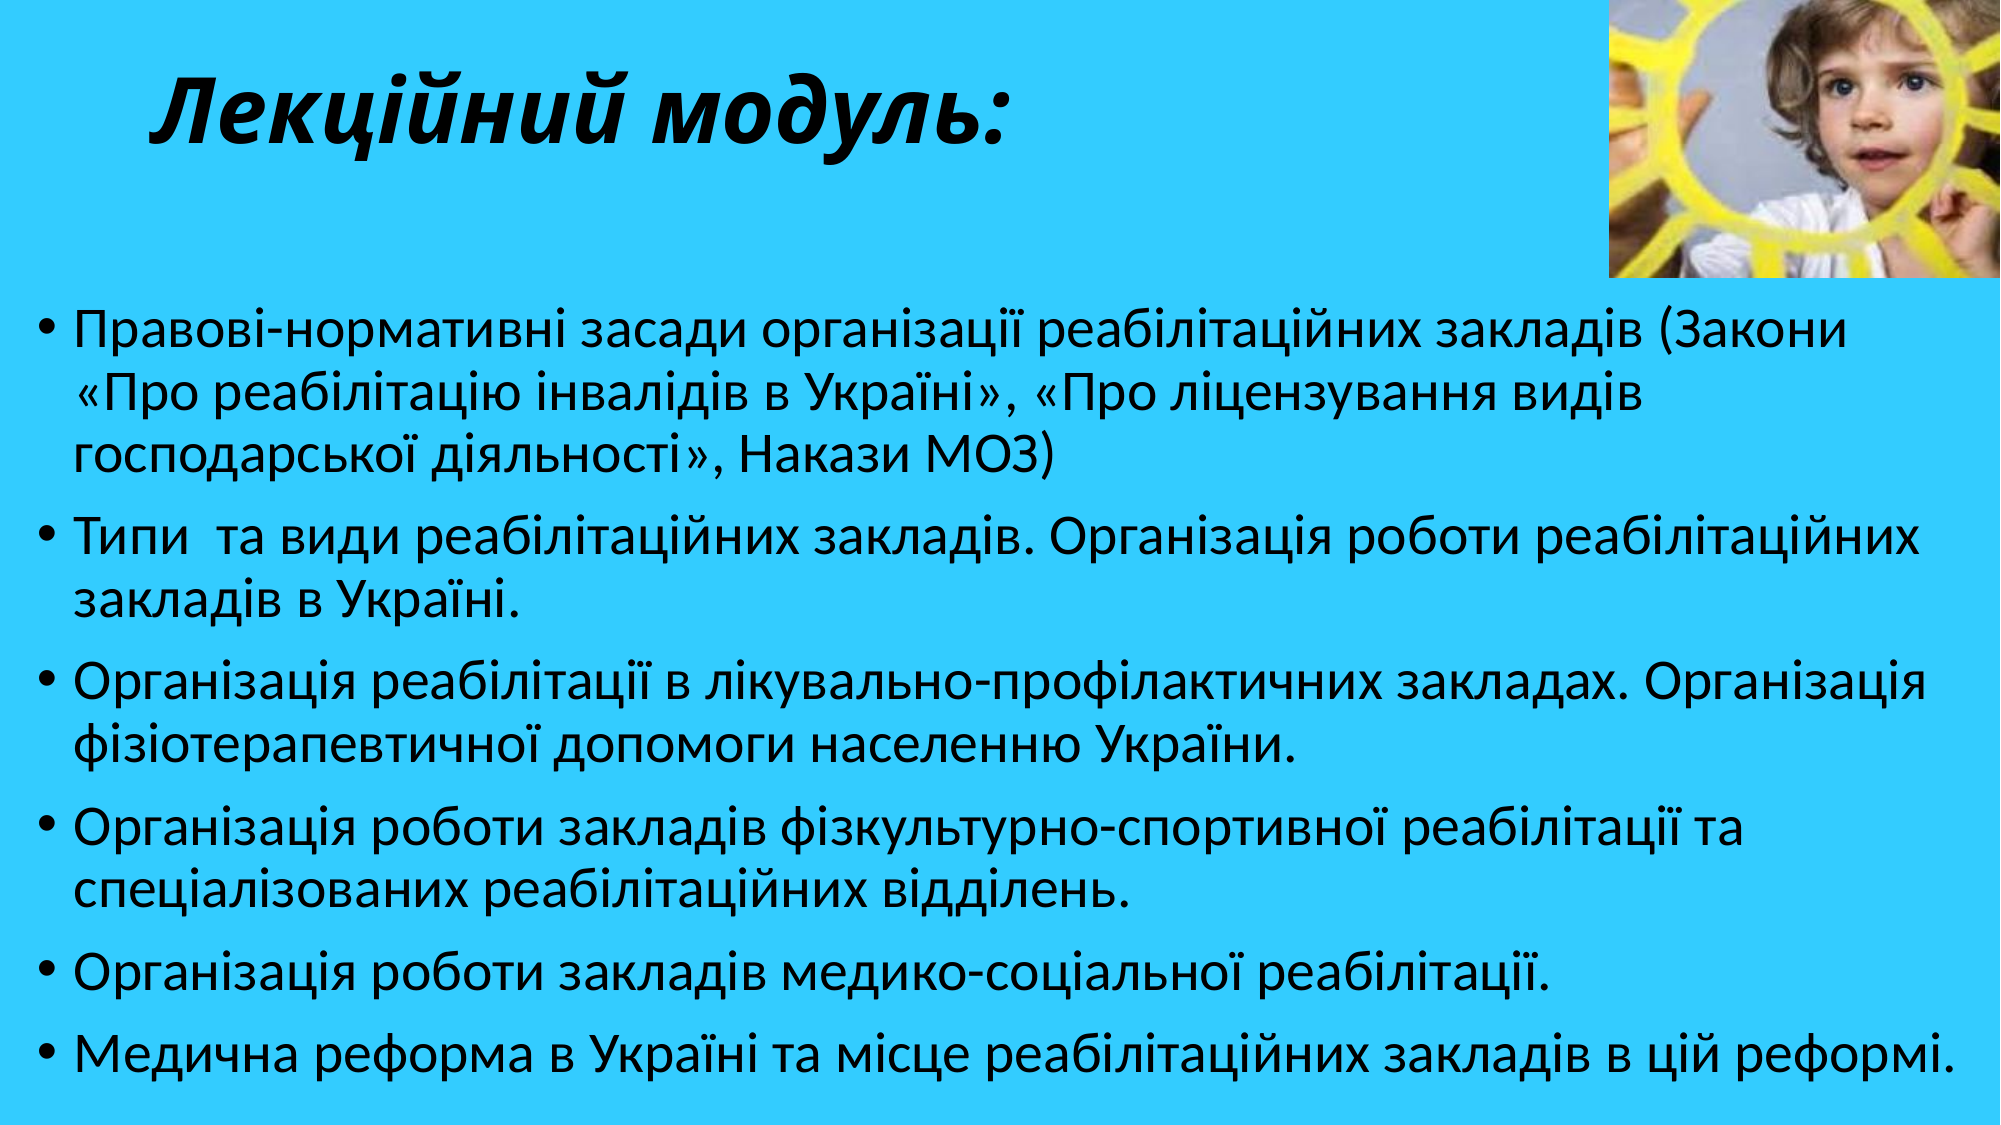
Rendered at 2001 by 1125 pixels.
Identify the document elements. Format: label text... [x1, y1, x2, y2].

picture [1609, 0, 2000, 278]
list Правові-нормативні засади організації реабілітаційних закладів (Закони «Про реабілітацію інвалідів в Україні», «Про ліцензування видів господарської діяльності», Накази МОЗ) Типи та види реабілітаційних закладів. Організація роботи реабілітаційних закладів в Україні. Організація реабілітації в лікувально-профілактичних закладах. Організація фізіотерапевтичної допомоги населенню України. Організація роботи закладів фізкультурно-спортивної реабілітації та спеціалізованих реабілітаційних відділень. Організація роботи закладів медико-соціальної реабілітації. Медична реформа в Україні та місце реабілітаційних закладів в цій реформі. [21, 290, 1979, 1111]
title Лекційний модуль: [137, 59, 1609, 278]
